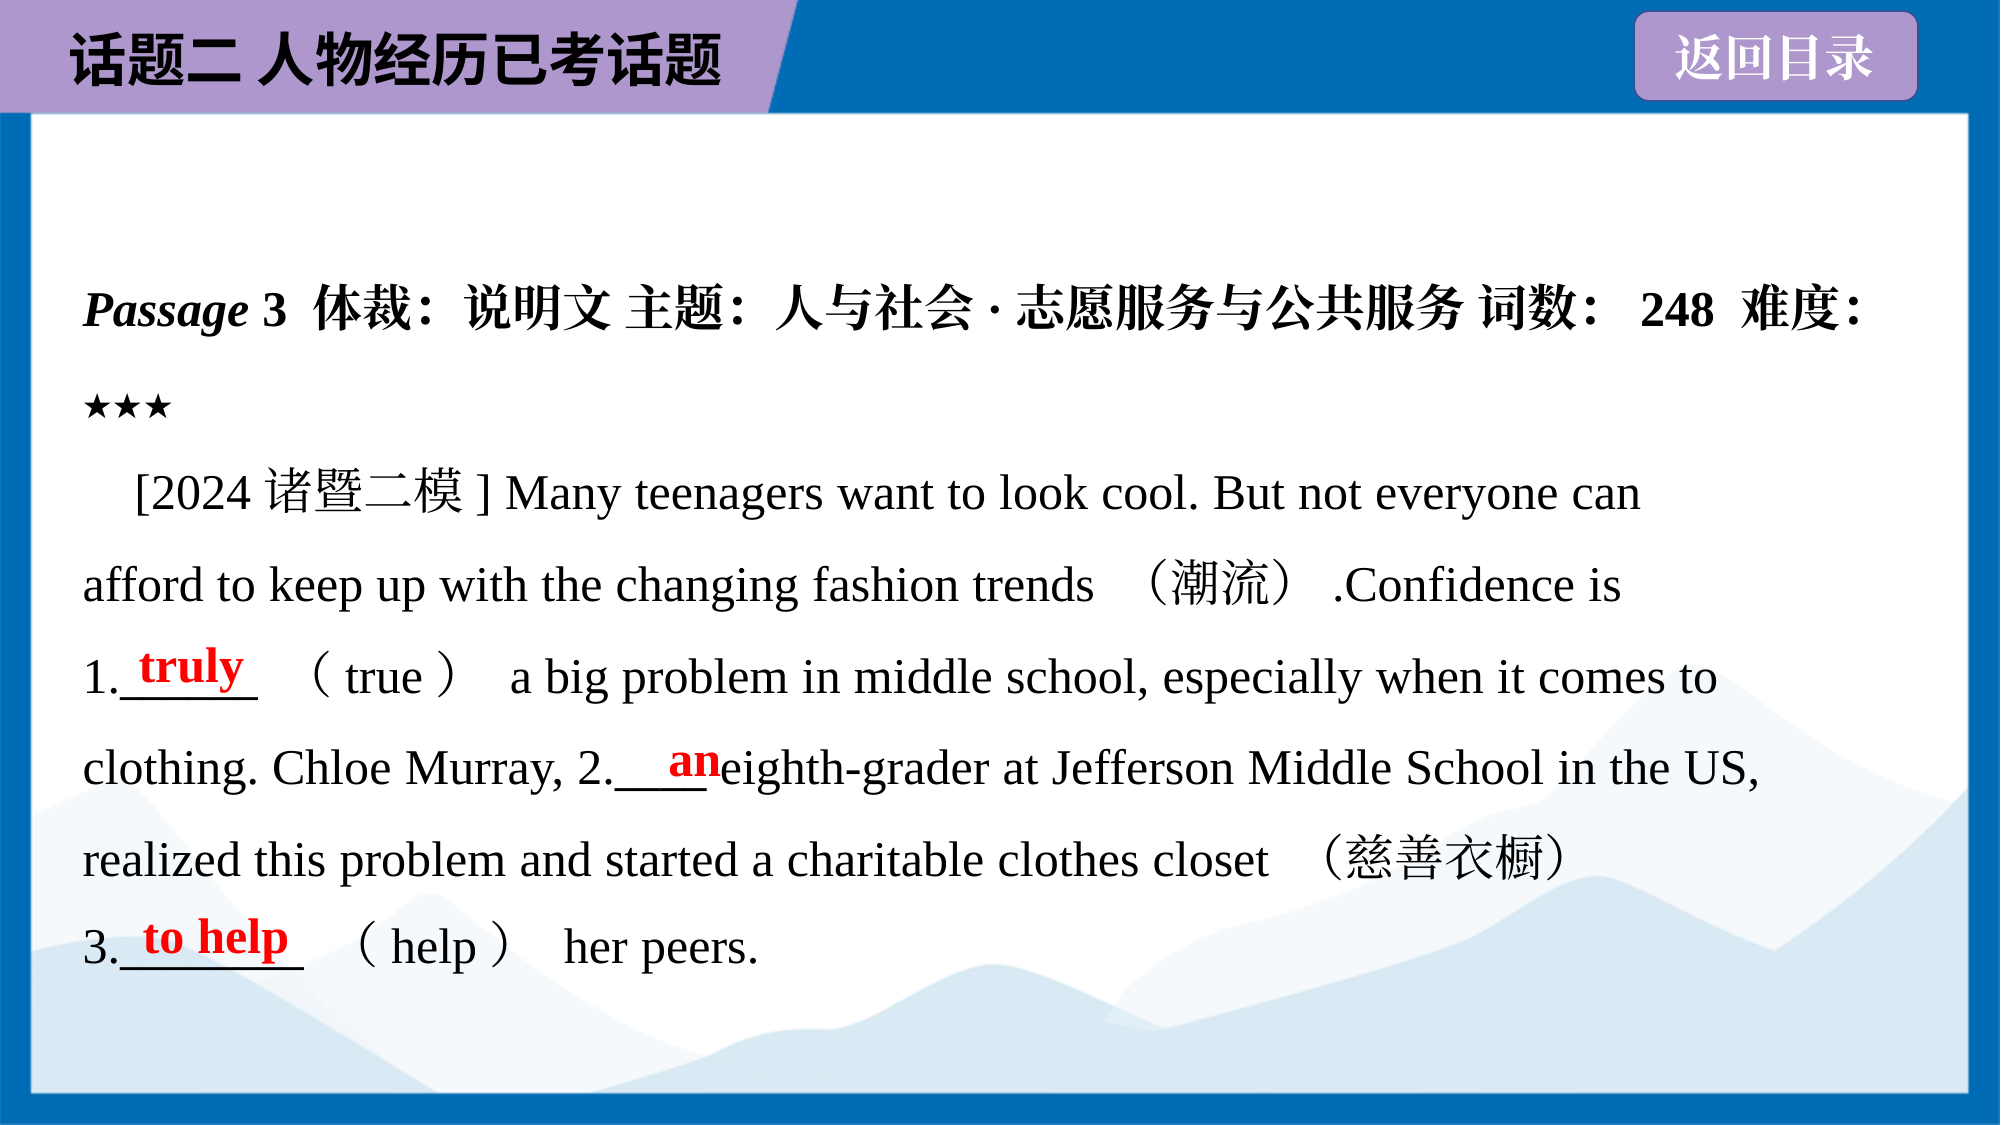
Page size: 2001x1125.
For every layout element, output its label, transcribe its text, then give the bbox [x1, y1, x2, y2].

text_box Passage 3 体裁：说明文 主题：人与社会·志愿服务与公共服务 词数：248 难度： ★★★ [2024诸暨二模] Many teenagers want to look cool. But not everyone can afford to keep up with the changing fashion trends （潮流）.Confidence is 1.______ （true） a big problem in middle school, especially when it comes to clothing. Chloe Murray, 2.____ eighth-grader at Jefferson Middle School in the US, realized this problem and started a charitable clothes closet （慈善衣橱） 3.________ （help） her peers. [82, 244, 1917, 965]
picture [0, 0, 2000, 1125]
text_box to help [118, 876, 314, 955]
text_box an [650, 698, 740, 778]
text_box truly [120, 604, 263, 684]
